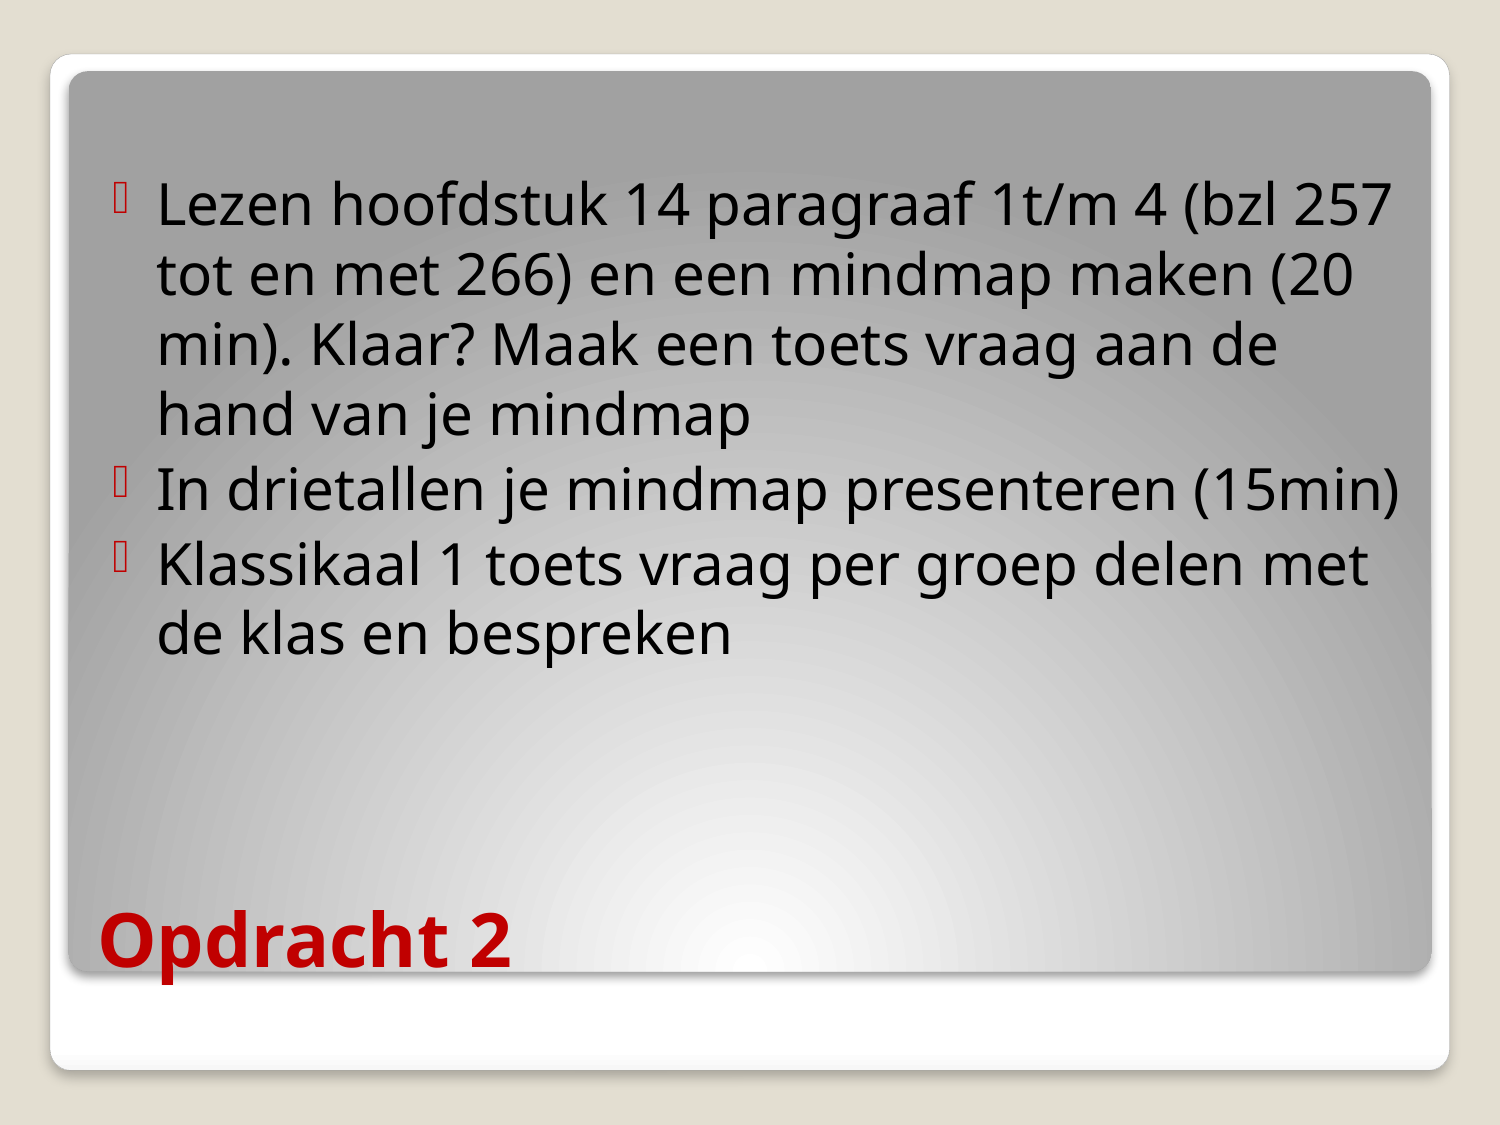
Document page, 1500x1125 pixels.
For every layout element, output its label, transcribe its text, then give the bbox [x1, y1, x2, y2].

title Opdracht 2 [82, 817, 1425, 990]
list Lezen hoofdstuk 14 paragraaf 1t/m 4 (bzl 257 tot en met 266) en een mindmap maken (20 min). Klaar? Maak een toets vraag aan de hand van je mindmap In drietallen je mindmap presenteren (15min) Klassikaal 1 toets vraag per groep delen met de klas en bespreken [82, 86, 1425, 774]
